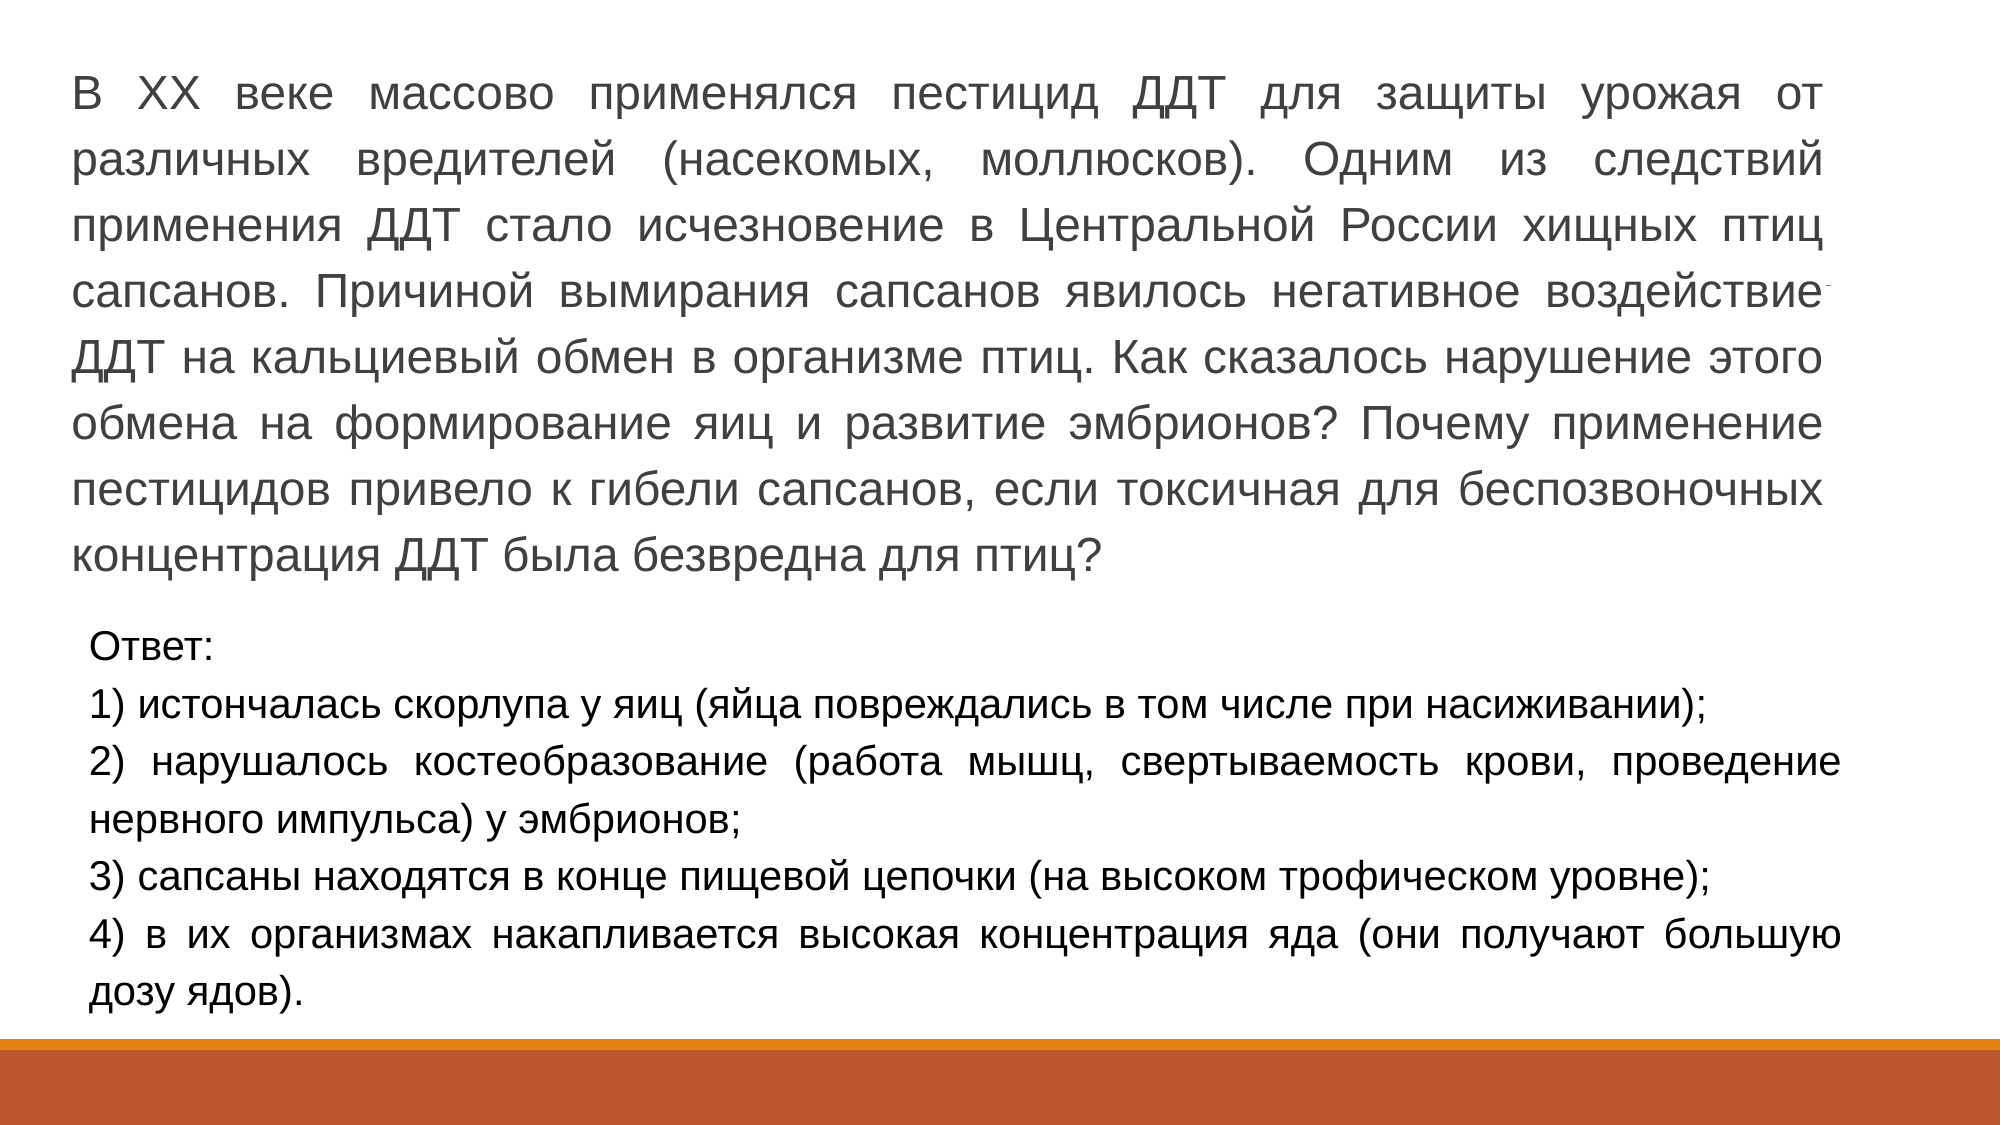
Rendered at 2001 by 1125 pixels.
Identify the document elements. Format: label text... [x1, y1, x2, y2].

text_box Ответ: 1) истончалась скорлупа у яиц (яйца повреждались в том числе при насиживании); 2) нарушалось костеобразование (работа мышц, свертываемость крови, проведение нервного импульса) у эмбрионов; 3) сапсаны находятся в конце пищевой цепочки (на высоком трофическом уровне); 4) в их организмах накапливается высокая концентрация яда (они получают большую дозу ядов). [73, 604, 1858, 1022]
list В XX веке массово применялся пестицид ДДТ для защиты урожая от различных вредителей (насекомых, моллюсков). Одним из следствий применения ДДТ стало исчезновение в Центральной России хищных птиц сапсанов. Причиной вымирания сапсанов явилось негативное воздействие ДДТ на кальциевый обмен в организме птиц. Как сказалось нарушение этого обмена на формирование яиц и развитие эмбрионов? Почему применение пестицидов привело к гибели сапсанов, если токсичная для беспозвоночных концентрация ДДТ была безвредна для птиц? [56, 45, 1827, 706]
